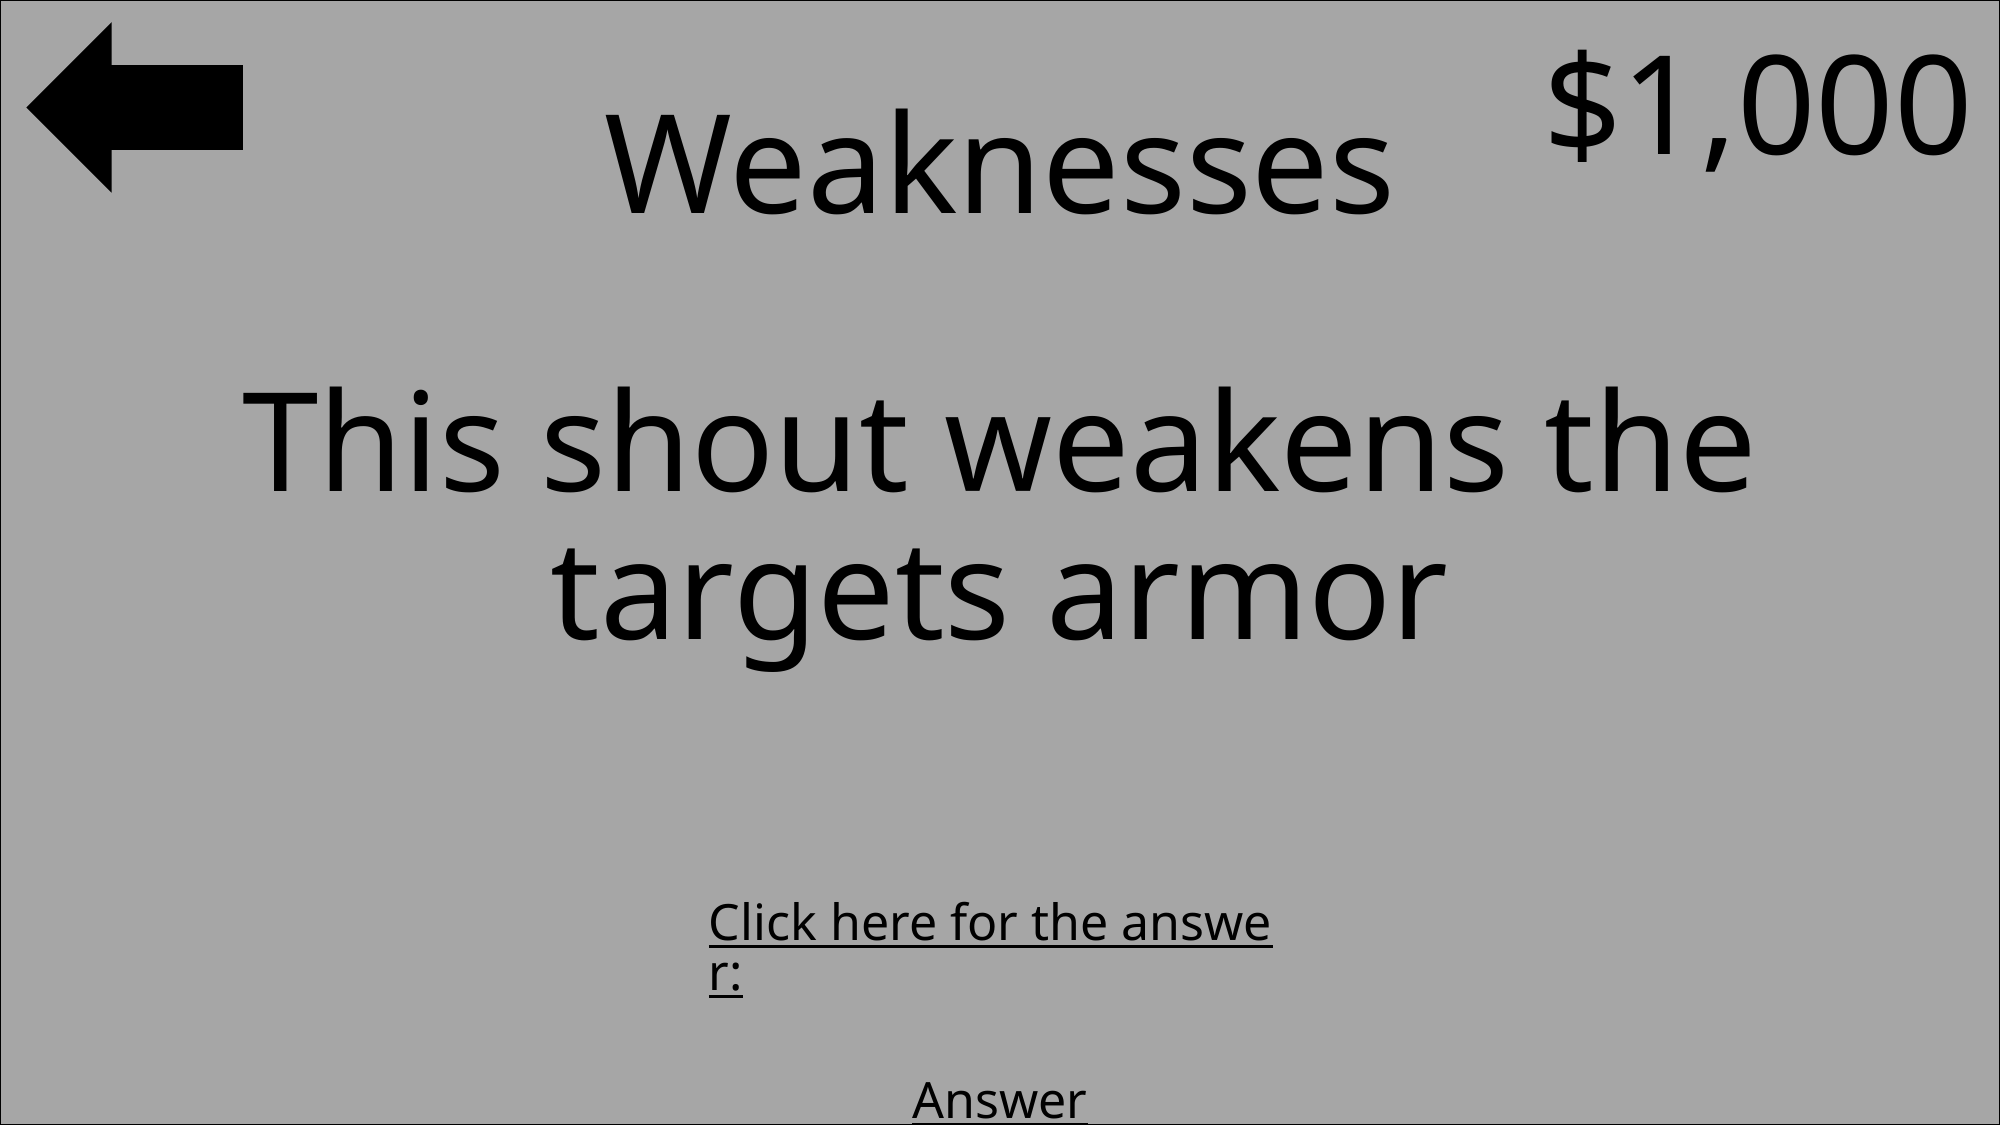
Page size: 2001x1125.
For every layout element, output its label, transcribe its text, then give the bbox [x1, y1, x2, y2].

text_box This shout weakens the targets armor [158, 364, 1842, 839]
text_box [0, 0, 2000, 1125]
text_box $1,000 [1516, 1, 2000, 219]
text_box [26, 22, 243, 193]
text_box Weaknesses [137, 59, 1863, 278]
text_box Click here for the answer: Answer [694, 883, 1306, 1095]
